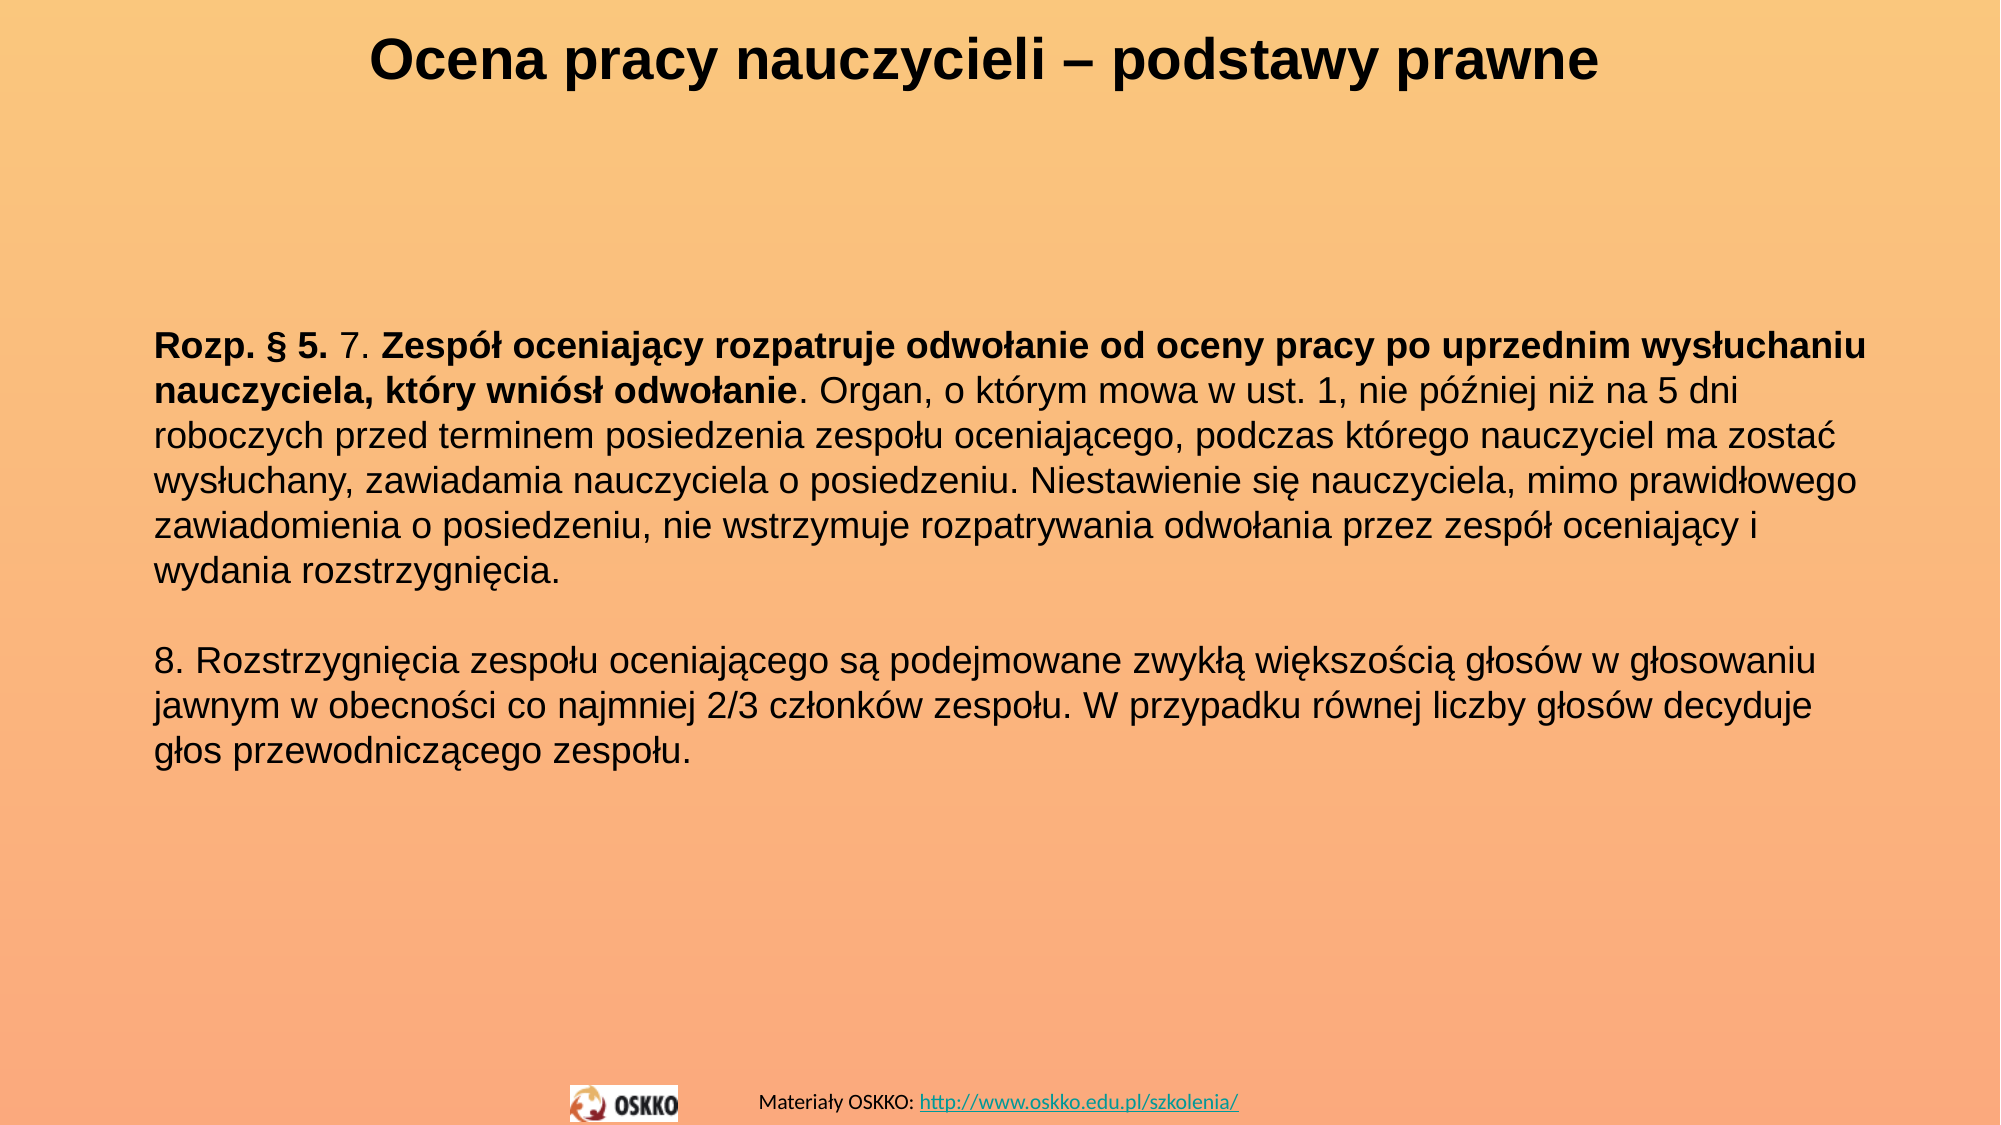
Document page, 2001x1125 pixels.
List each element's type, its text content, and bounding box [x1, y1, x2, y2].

text_box Materiały OSKKO: http://www.oskko.edu.pl/szkolenia/ [493, 1080, 1519, 1122]
text_box Ocena pracy nauczycieli – podstawy prawne [249, 13, 1721, 144]
text_box Rozp. § 5. 7. Zespół oceniający rozpatruje odwołanie od oceny pracy po uprzednim wysłuchaniu nauczyciela, który wniósł odwołanie. Organ, o którym mowa w ust. 1, nie później niż na 5 dni roboczych przed terminem posiedzenia zespołu oceniającego, podczas którego nauczyciel ma zostać wysłuchany, zawiadamia nauczyciela o posiedzeniu. Niestawienie się nauczyciela, mimo prawidłowego zawiadomienia o posiedzeniu, nie wstrzymuje rozpatrywania odwołania przez zespół oceniający i wydania rozstrzygnięcia. 8. Rozstrzygnięcia zespołu oceniającego są podejmowane zwykłą większością głosów w głosowaniu jawnym w obecności co najmniej 2/3 członków zespołu. W przypadku równej liczby głosów decyduje głos przewodniczącego zespołu. [138, 268, 1886, 779]
picture [570, 1085, 678, 1123]
